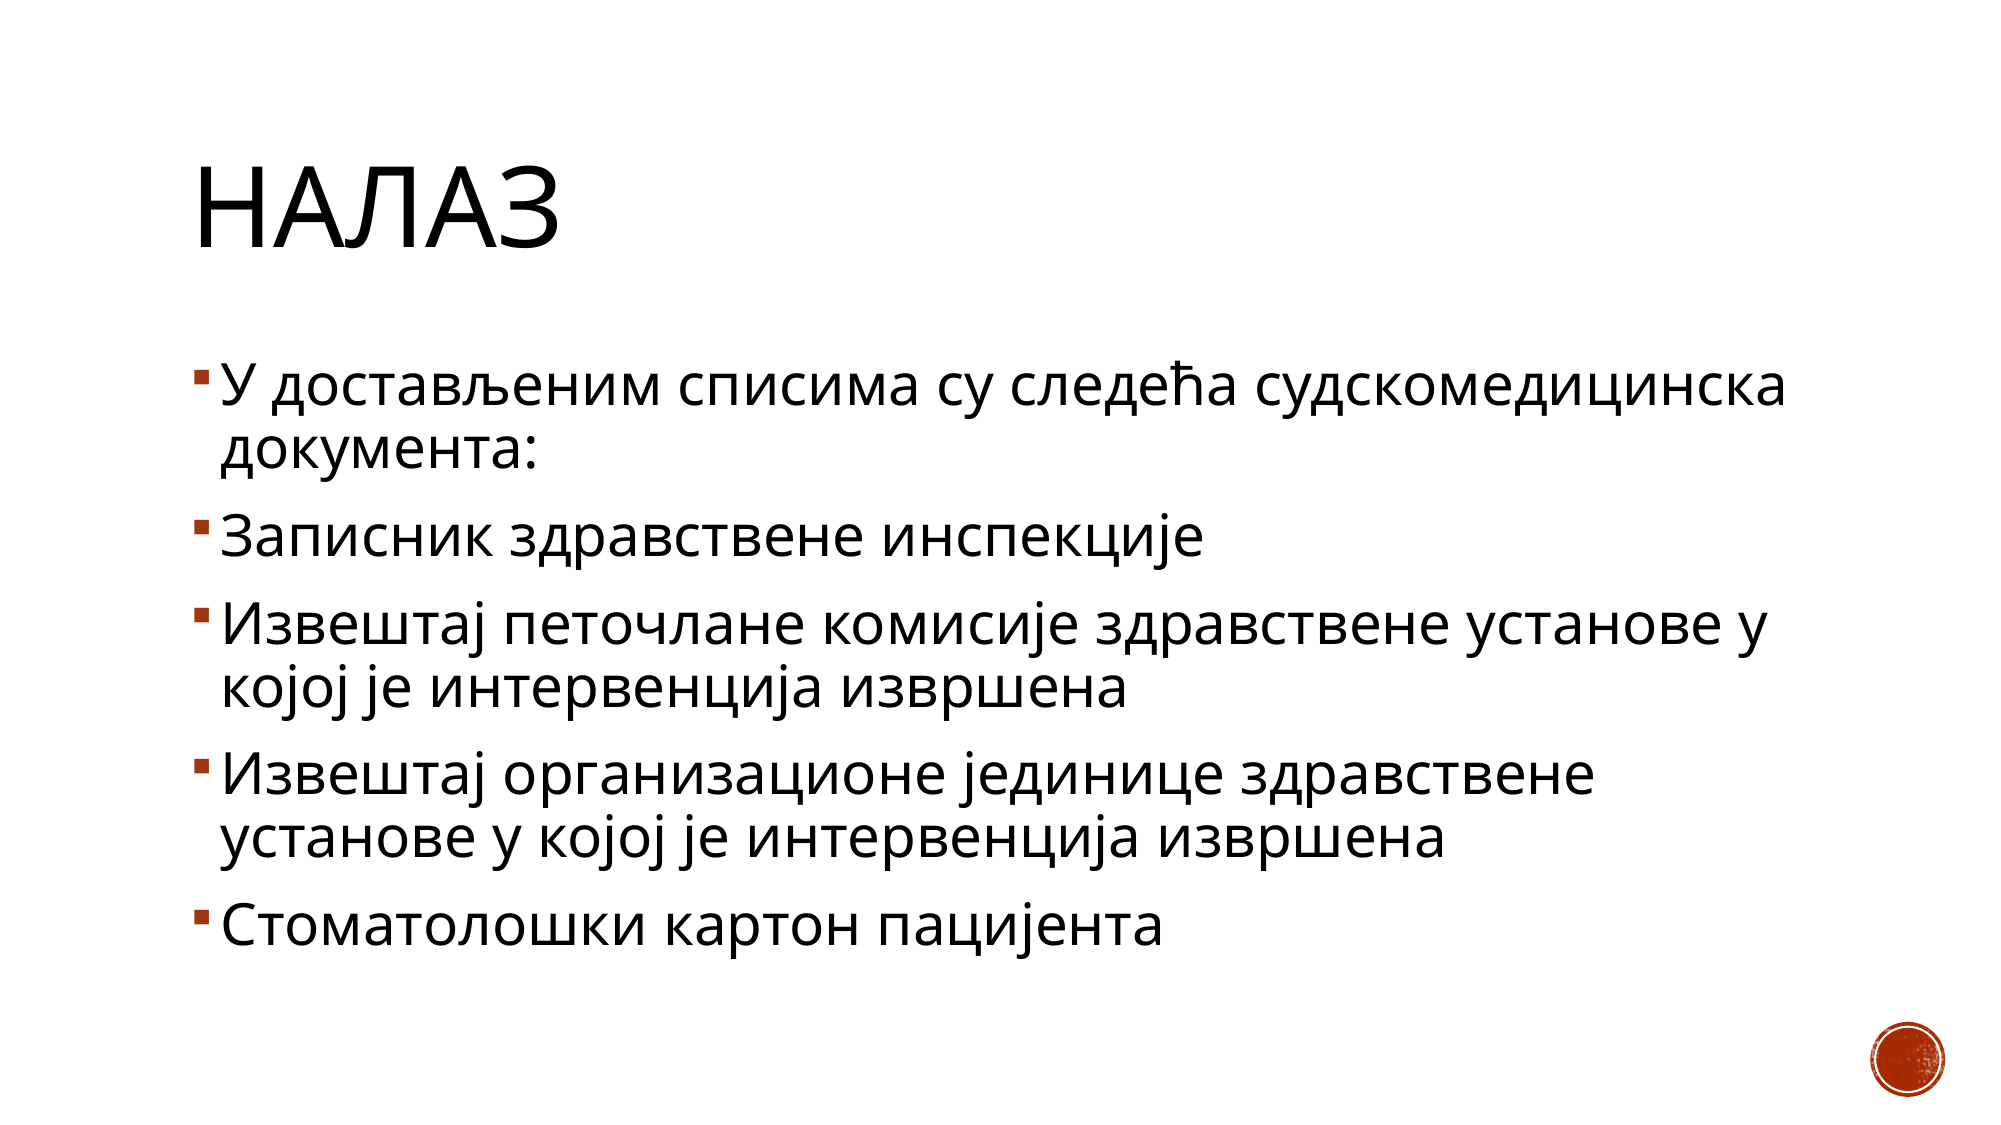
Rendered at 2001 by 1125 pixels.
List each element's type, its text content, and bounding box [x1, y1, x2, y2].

list У достављеним списима су следећа судскомедицинска документа: Записник здравствене инспекције Извештај петочлане комисије здравствене установе у којој је интервенција извршена Извештај организационе јединице здравствене установе у којој је интервенција извршена Стоматолошки картон пацијента [175, 348, 1826, 1013]
title налаз [175, 79, 1826, 344]
